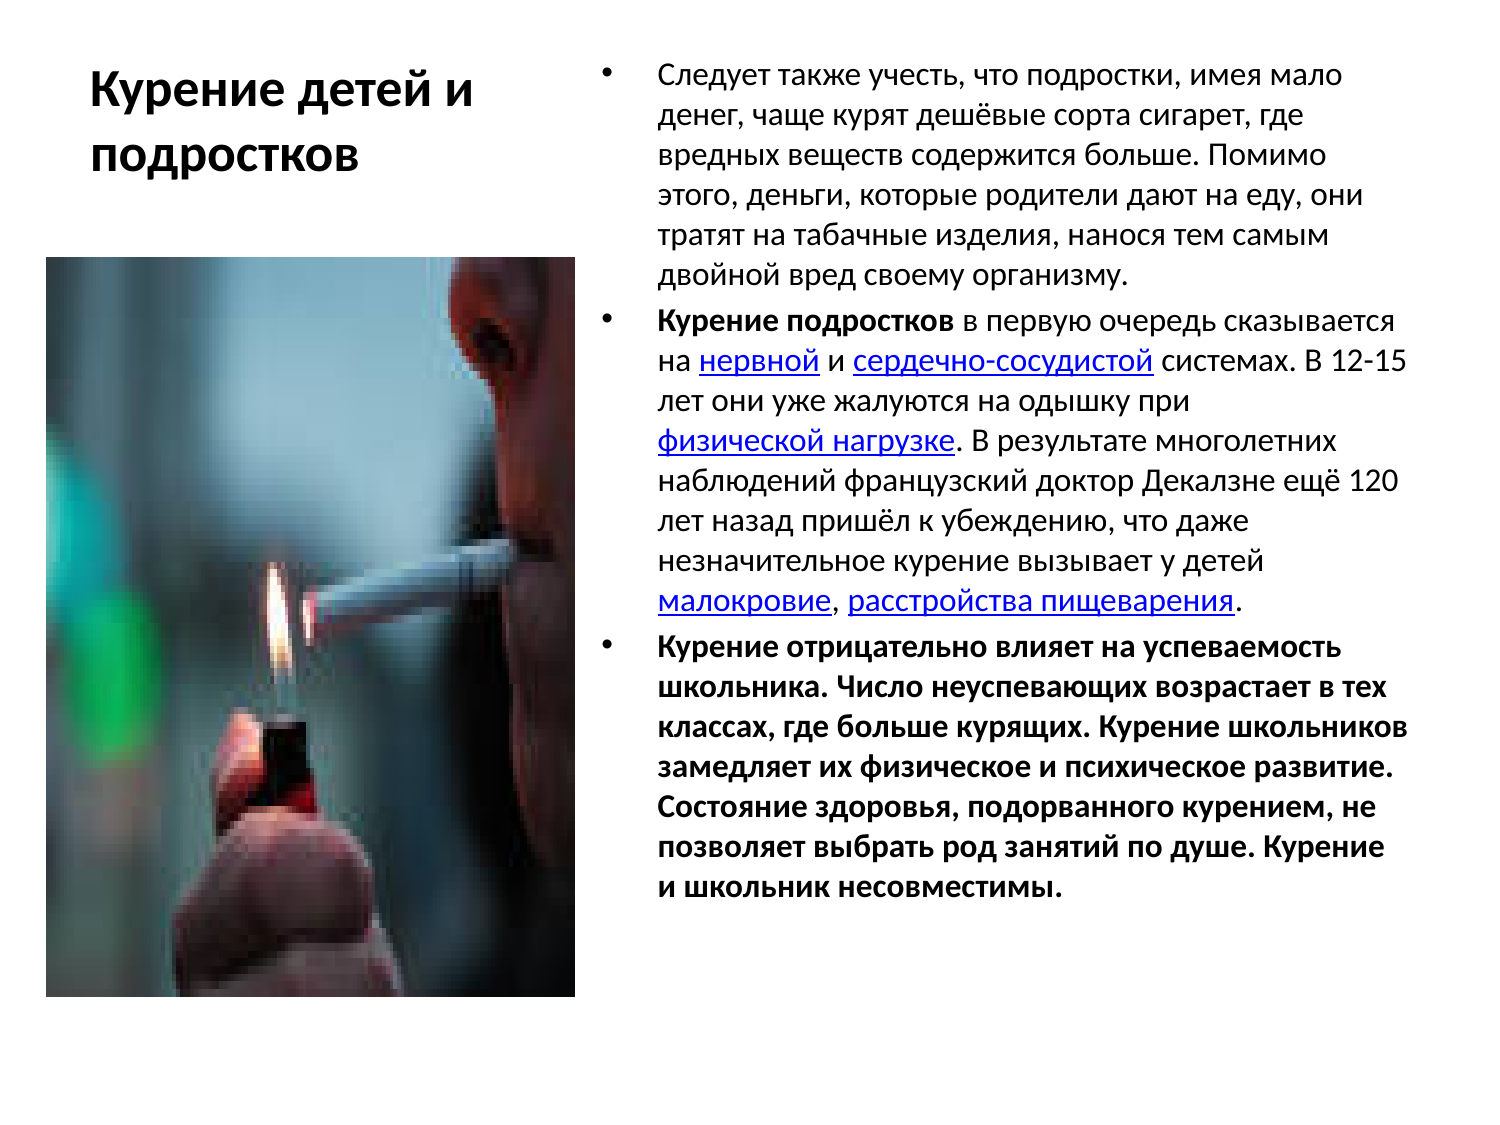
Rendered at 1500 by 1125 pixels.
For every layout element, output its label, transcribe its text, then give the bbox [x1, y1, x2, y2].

list Следует также учесть, что подростки, имея мало денег, чаще курят дешёвые сорта сигарет, где вредных веществ содержится больше. Помимо этого, деньги, которые родители дают на еду, они тратят на табачные изделия, нанося тем самым двойной вред своему организму. Курение подростков в первую очередь сказывается на нервной и сердечно-сосудистой системах. В 12-15 лет они уже жалуются на одышку при физической нагрузке. В результате многолетних наблюдений французский доктор Декалзне ещё 120 лет назад пришёл к убеждению, что даже незначительное курение вызывает у детей малокровие, расстройства пищеварения. Курение отрицательно влияет на успеваемость школьника. Число неуспевающих возрастает в тех классах, где больше курящих. Курение школьников замедляет их физическое и психическое развитие. Состояние здоровья, подорванного курением, не позволяет выбрать род занятий по душе. Курение и школьник несовместимы. [586, 44, 1425, 1005]
title Курение детей и подростков [75, 44, 569, 236]
picture [46, 257, 575, 997]
